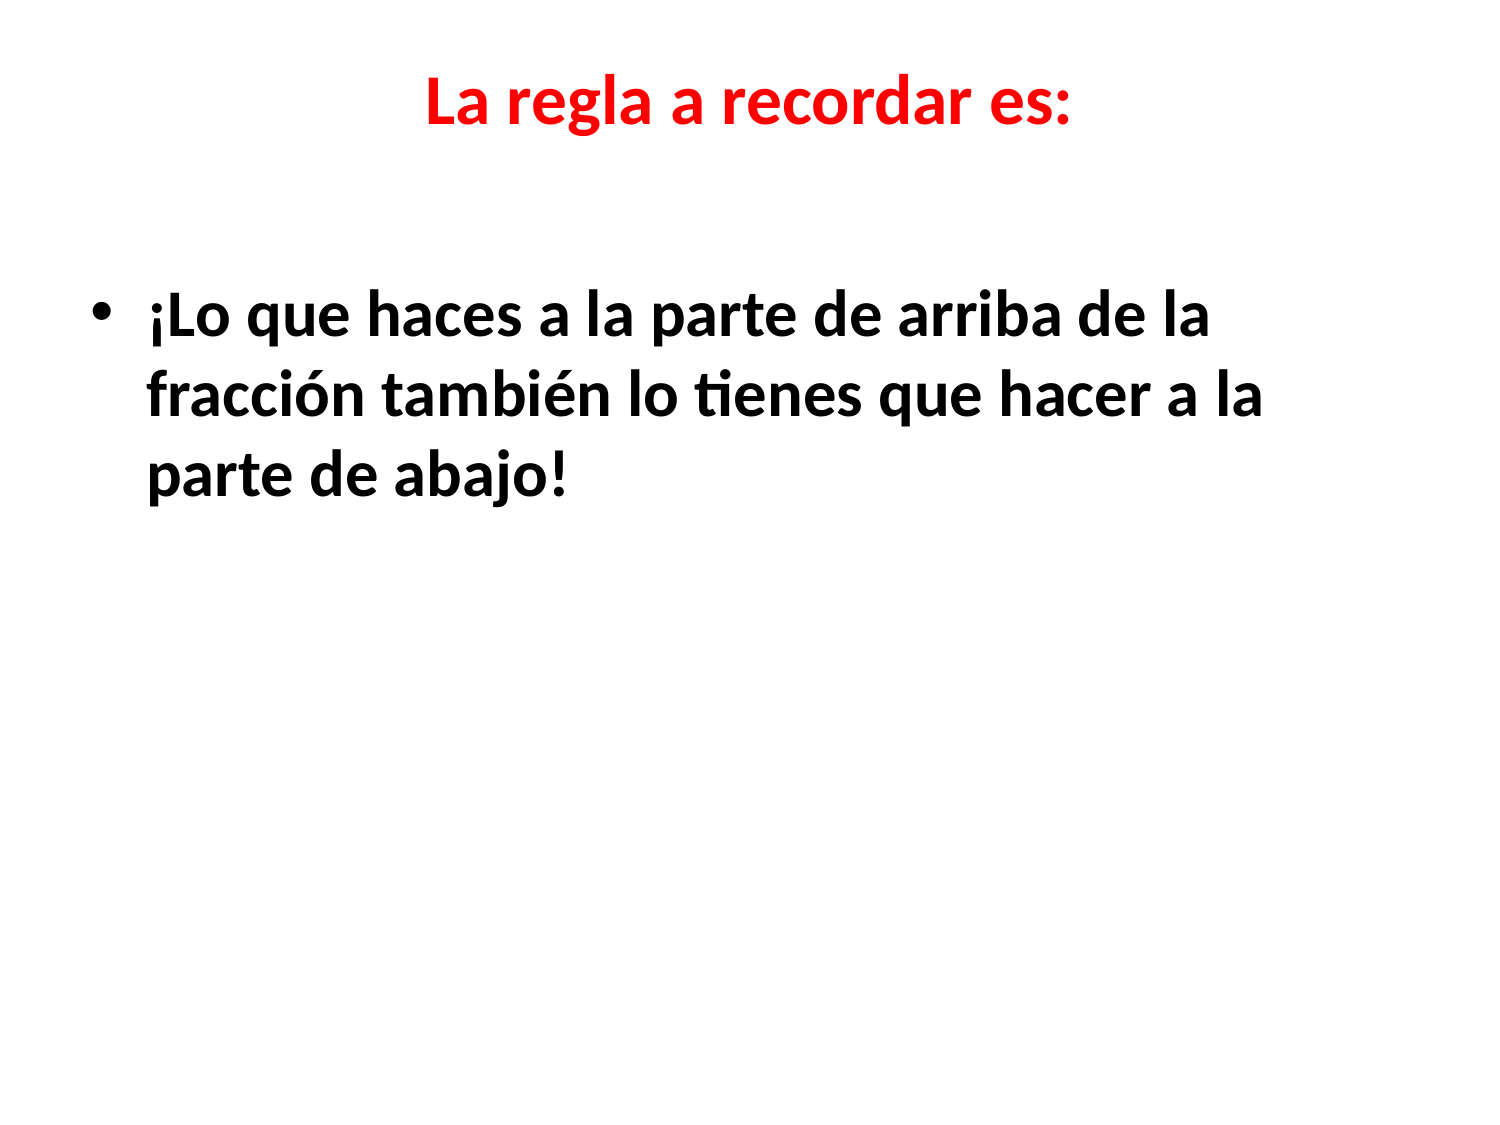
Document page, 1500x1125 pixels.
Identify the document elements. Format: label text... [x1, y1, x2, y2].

title La regla a recordar es: [75, 45, 1425, 233]
list ¡Lo que haces a la parte de arriba de la fracción también lo tienes que hacer a la parte de abajo! [75, 262, 1425, 1005]
